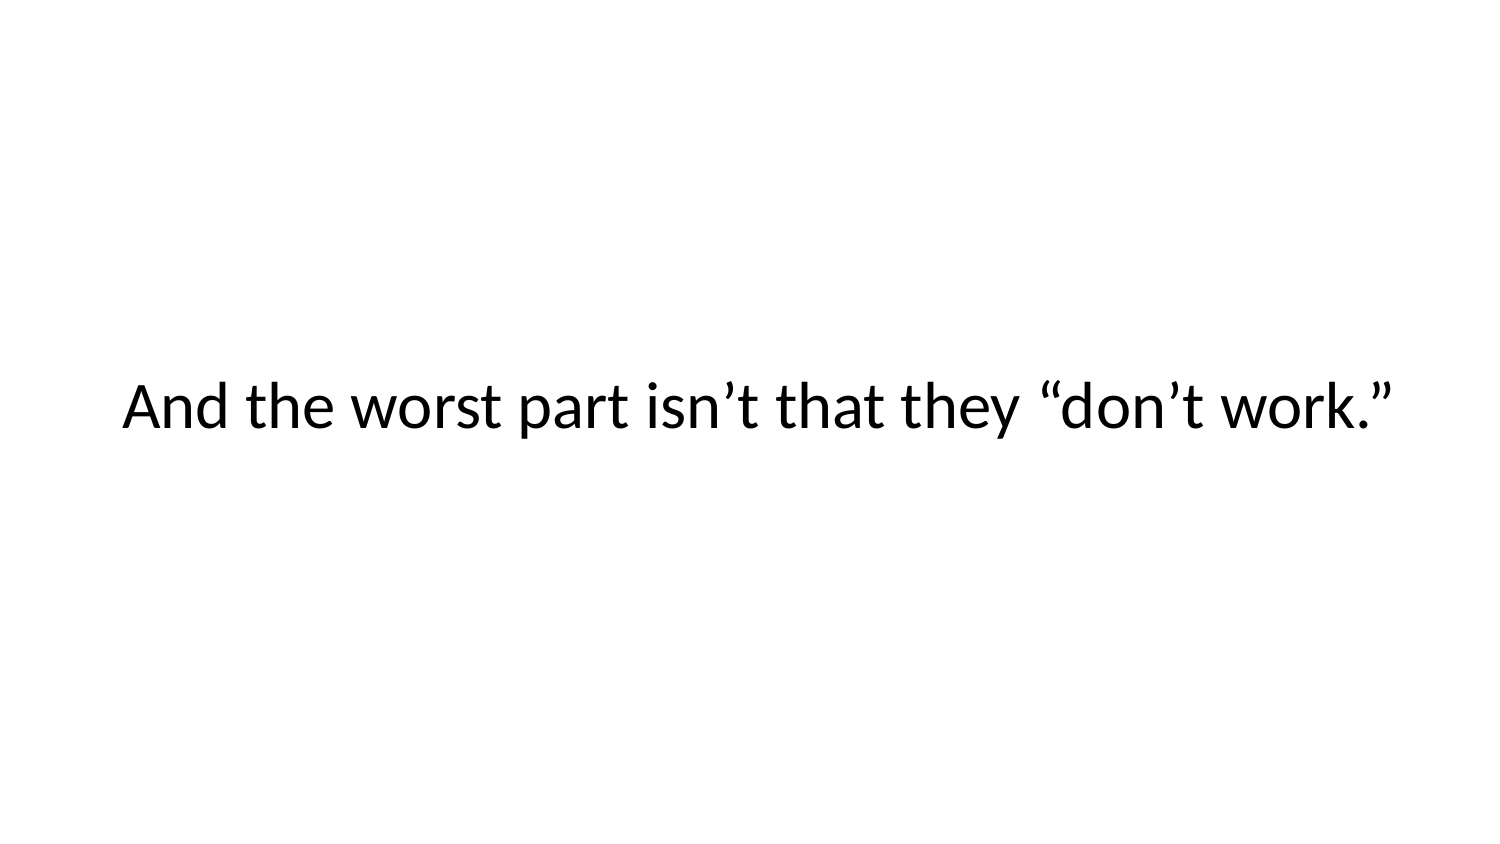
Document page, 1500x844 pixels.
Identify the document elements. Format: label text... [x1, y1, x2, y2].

list And the worst part isn’t that they “don’t work.” [97, 363, 1422, 713]
